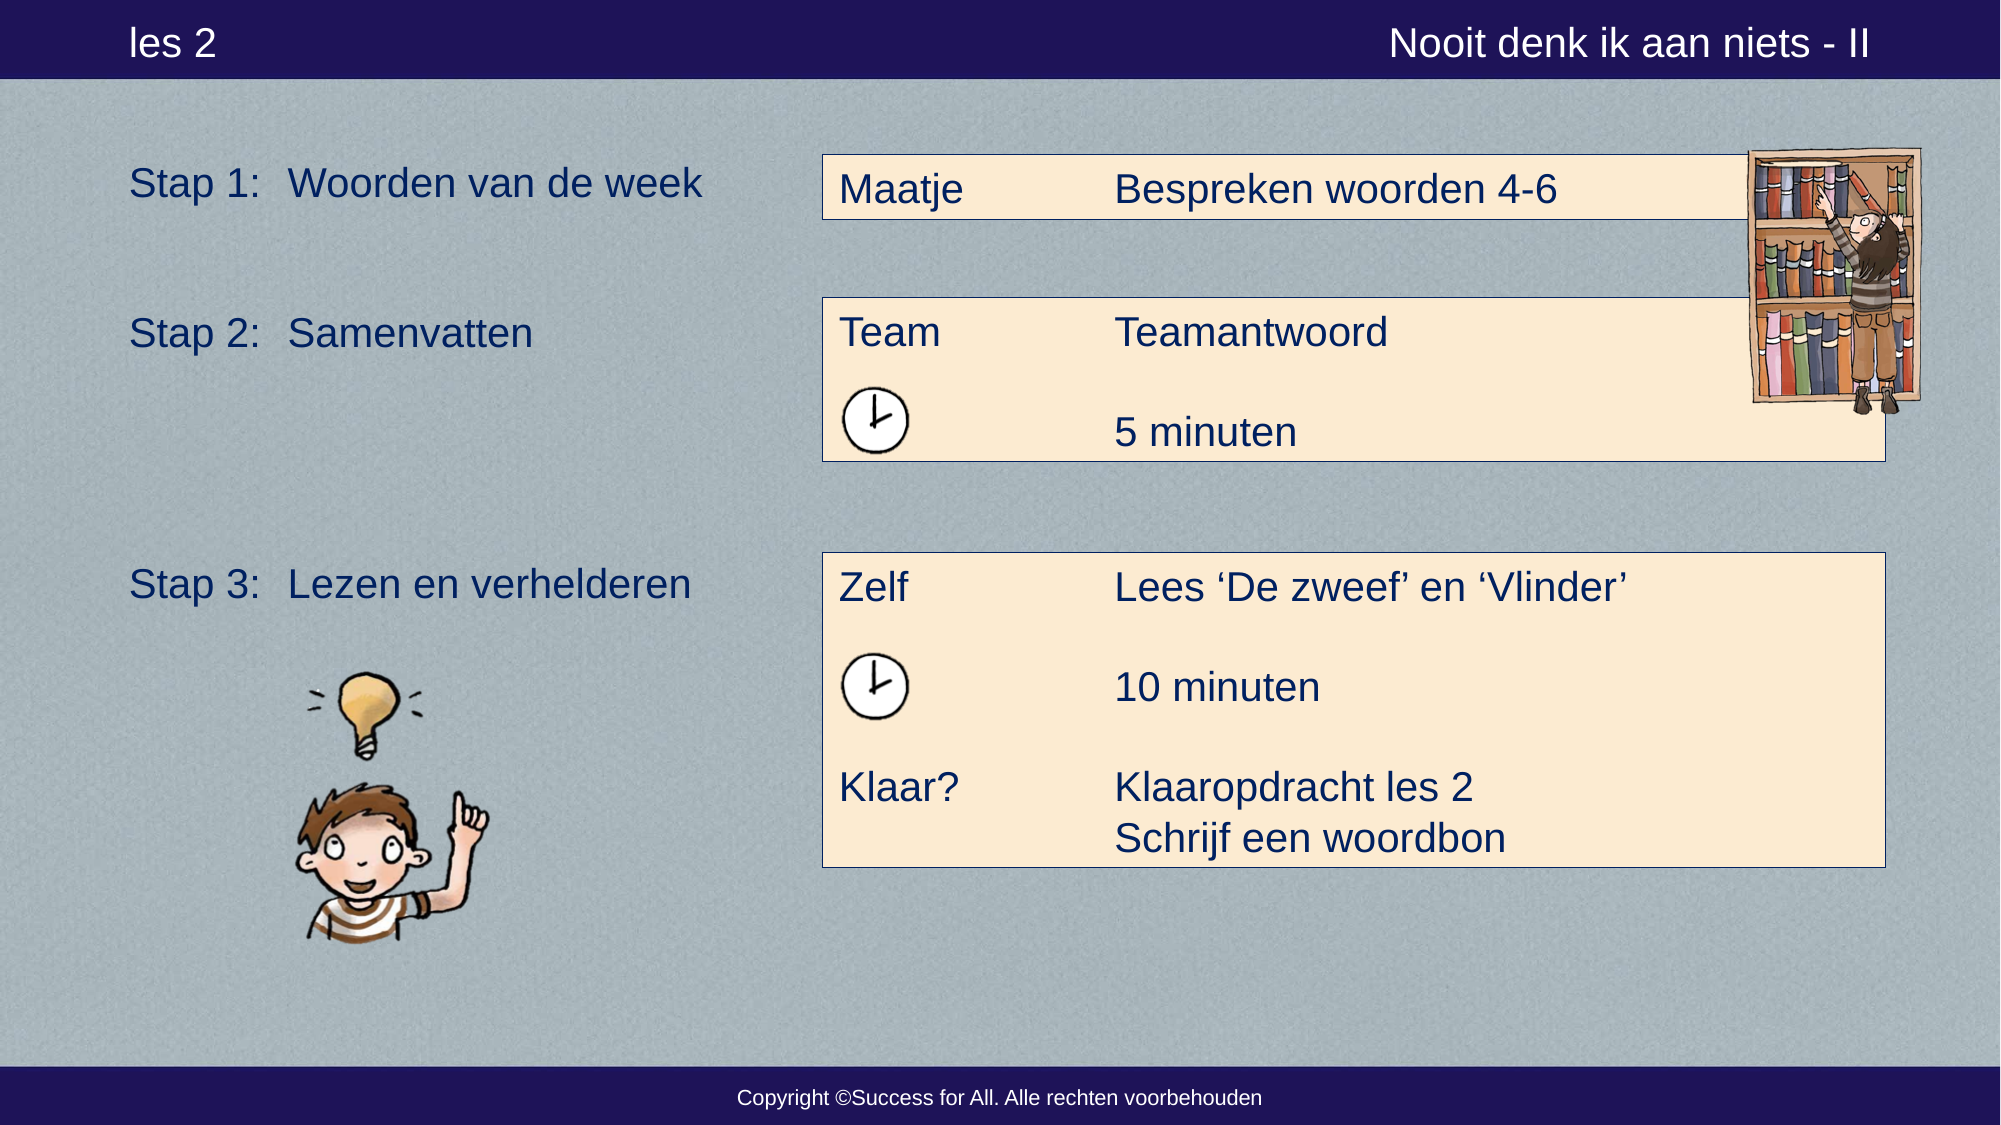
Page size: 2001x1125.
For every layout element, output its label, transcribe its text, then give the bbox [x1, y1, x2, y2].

text_box Copyright ©Success for All. Alle rechten voorbehouden [0, 1076, 2000, 1125]
text_box Team Teamantwoord 5 minuten [822, 297, 1886, 462]
text_box Maatje Bespreken woorden 4-6 [822, 154, 1729, 220]
text_box Stap 1: Woorden van de week Stap 2: Samenvatten Stap 3: Lezen en verhelderen [114, 148, 907, 664]
picture [0, 0, 2001, 1125]
text_box les 2 [114, 8, 354, 73]
text_box Zelf Lees ‘De zweef’ en ‘Vlinder’ 10 minuten Klaar? Klaaropdracht les 2 Schrijf een woordbon [822, 552, 1886, 868]
text_box Nooit denk ik aan niets - II [999, 8, 1886, 73]
